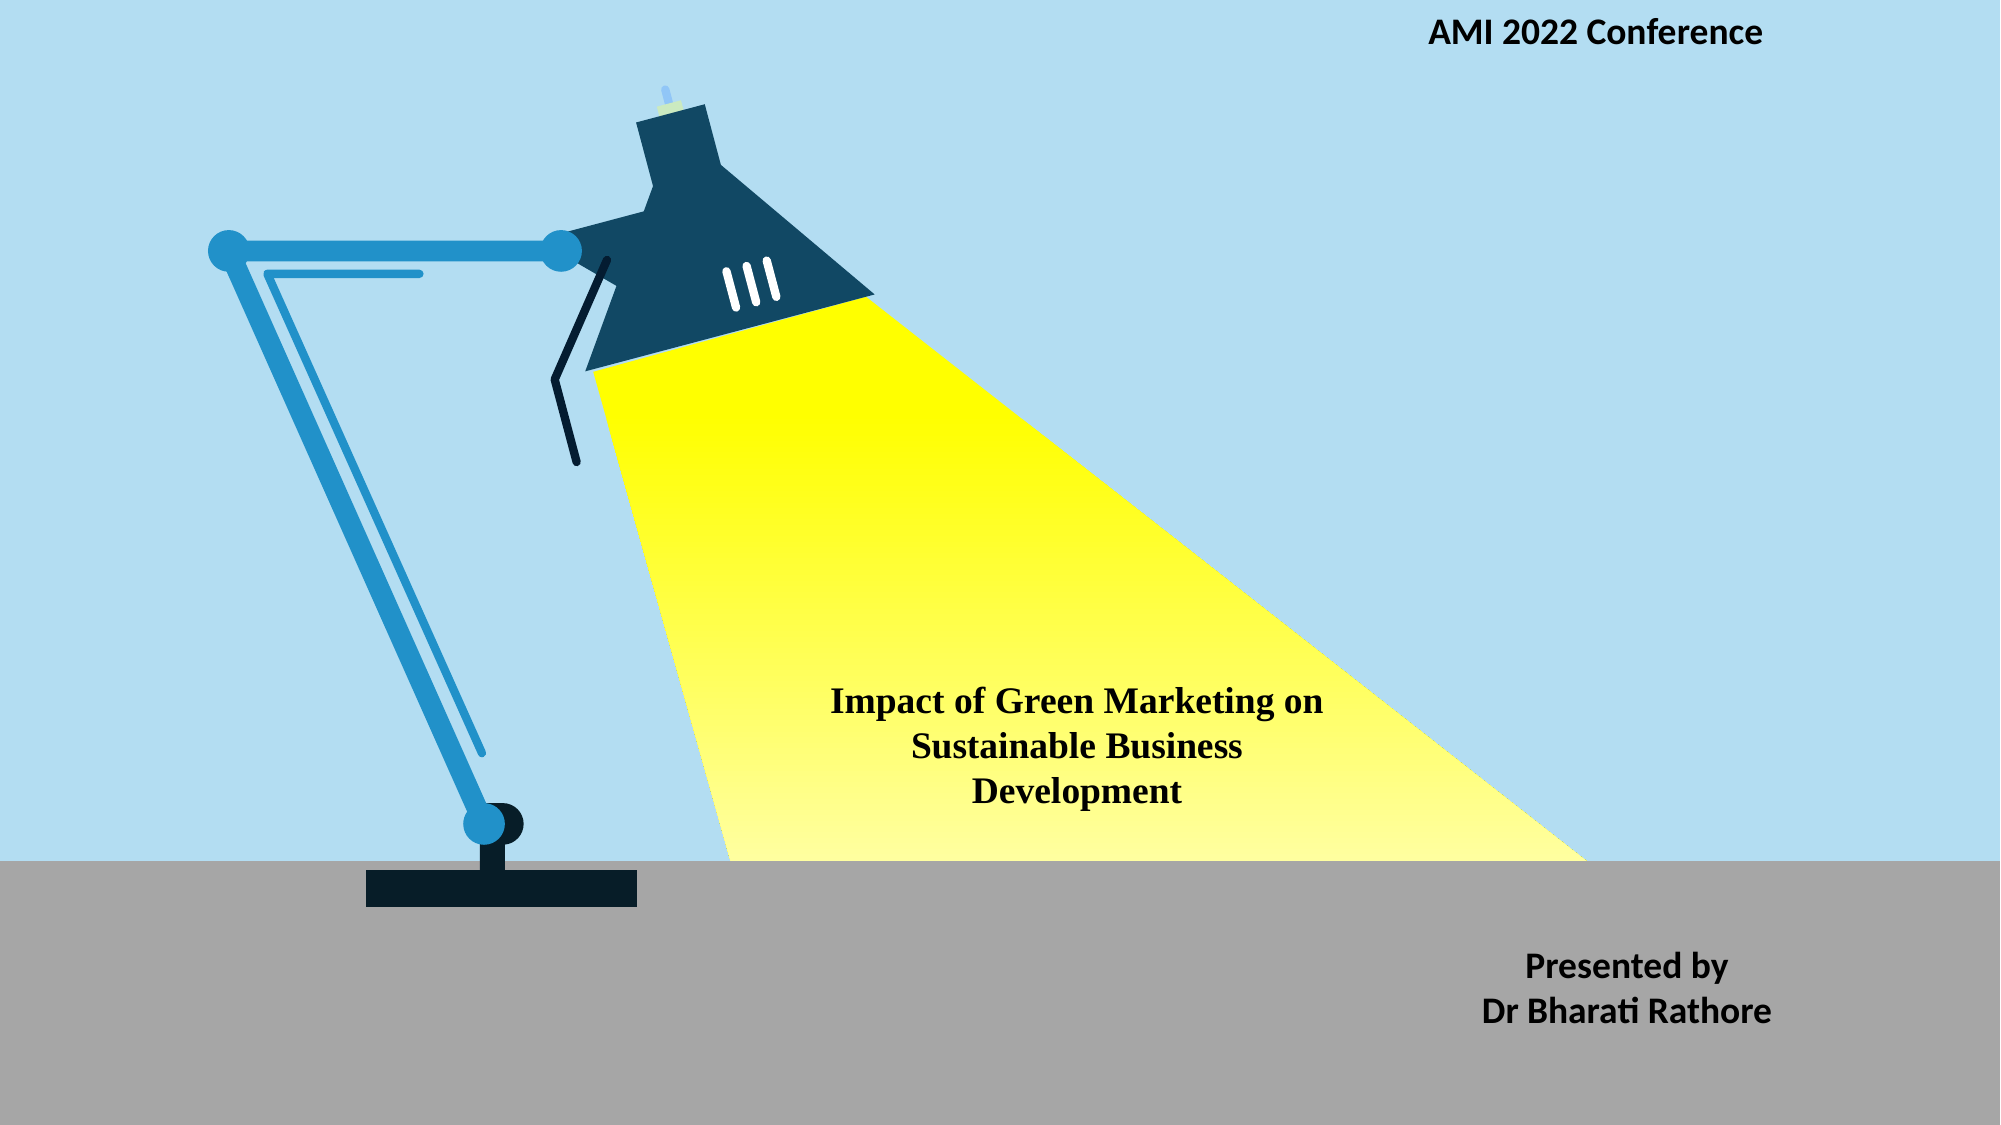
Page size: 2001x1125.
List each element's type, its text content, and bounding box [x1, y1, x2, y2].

text_box [0, 861, 2000, 1125]
text_box Presented by Dr Bharati Rathore [1289, 934, 1966, 1039]
text_box [608, 297, 1588, 861]
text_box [523, 84, 859, 430]
text_box AMI 2022 Conference [1192, 0, 2000, 60]
text_box Impact of Green Marketing on Sustainable Business Development [809, 669, 1345, 819]
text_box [366, 802, 638, 908]
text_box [207, 230, 582, 845]
